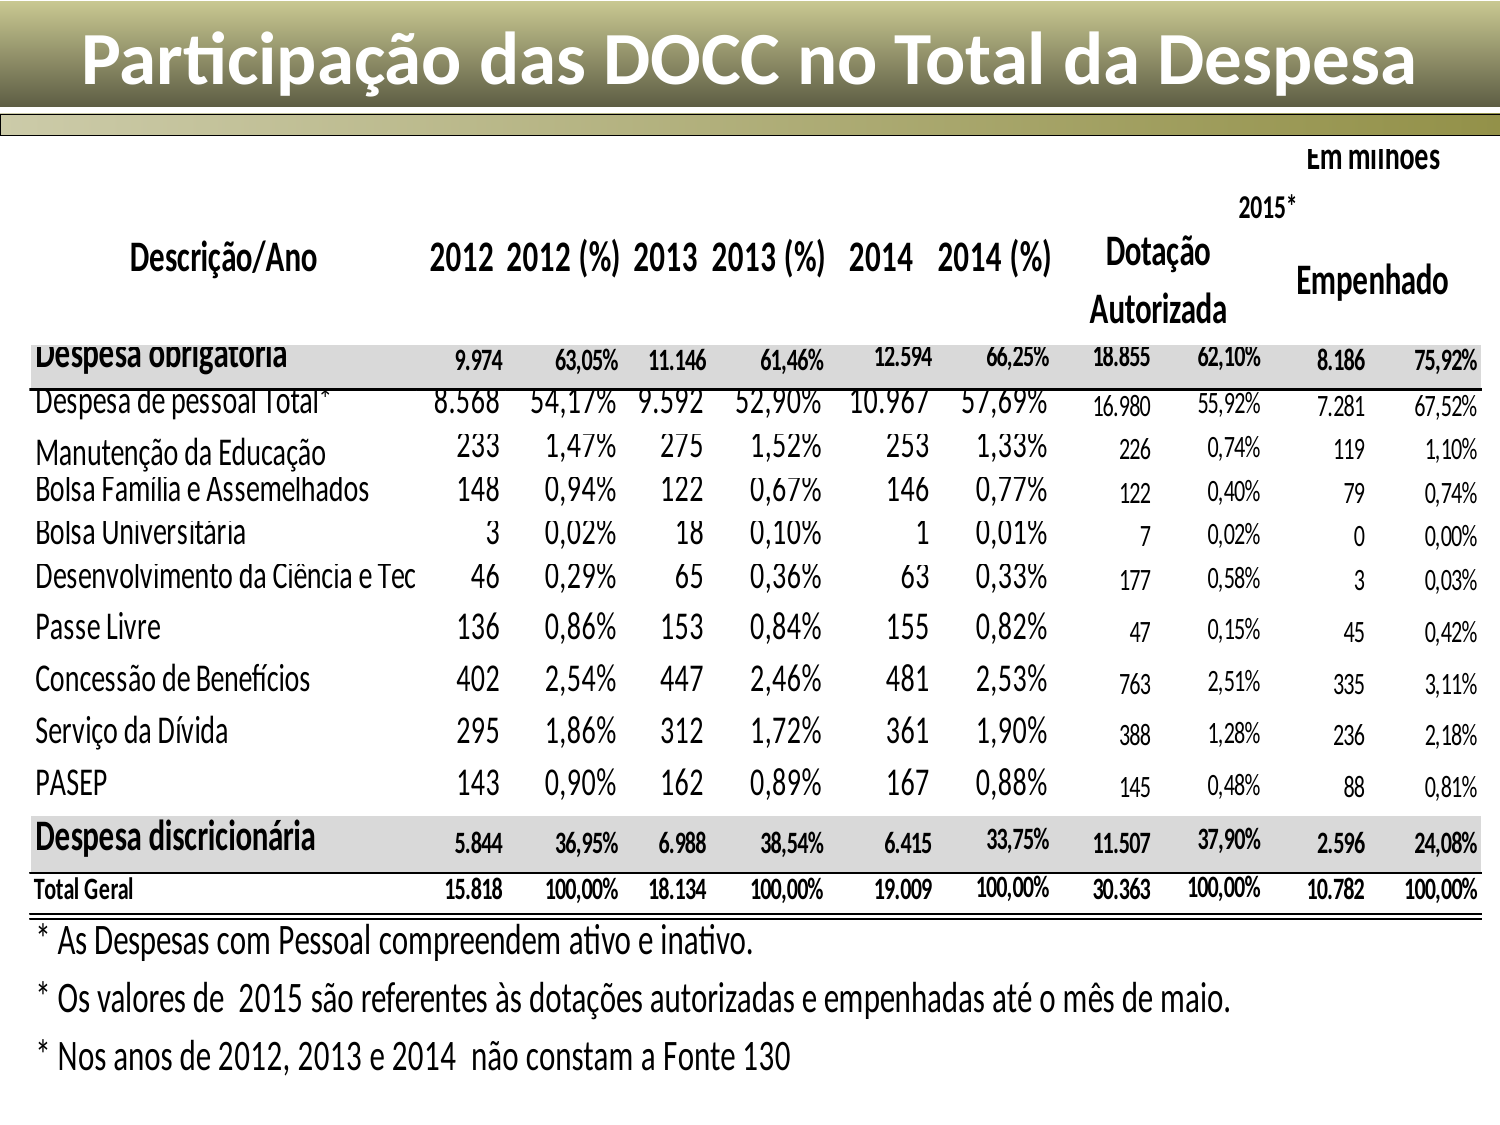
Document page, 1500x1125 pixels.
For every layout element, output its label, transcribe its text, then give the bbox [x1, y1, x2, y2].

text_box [29, 108, 1500, 1095]
text_box Participação das DOCC no Total da Despesa [0, 1, 1500, 107]
text_box [0, 113, 25, 136]
